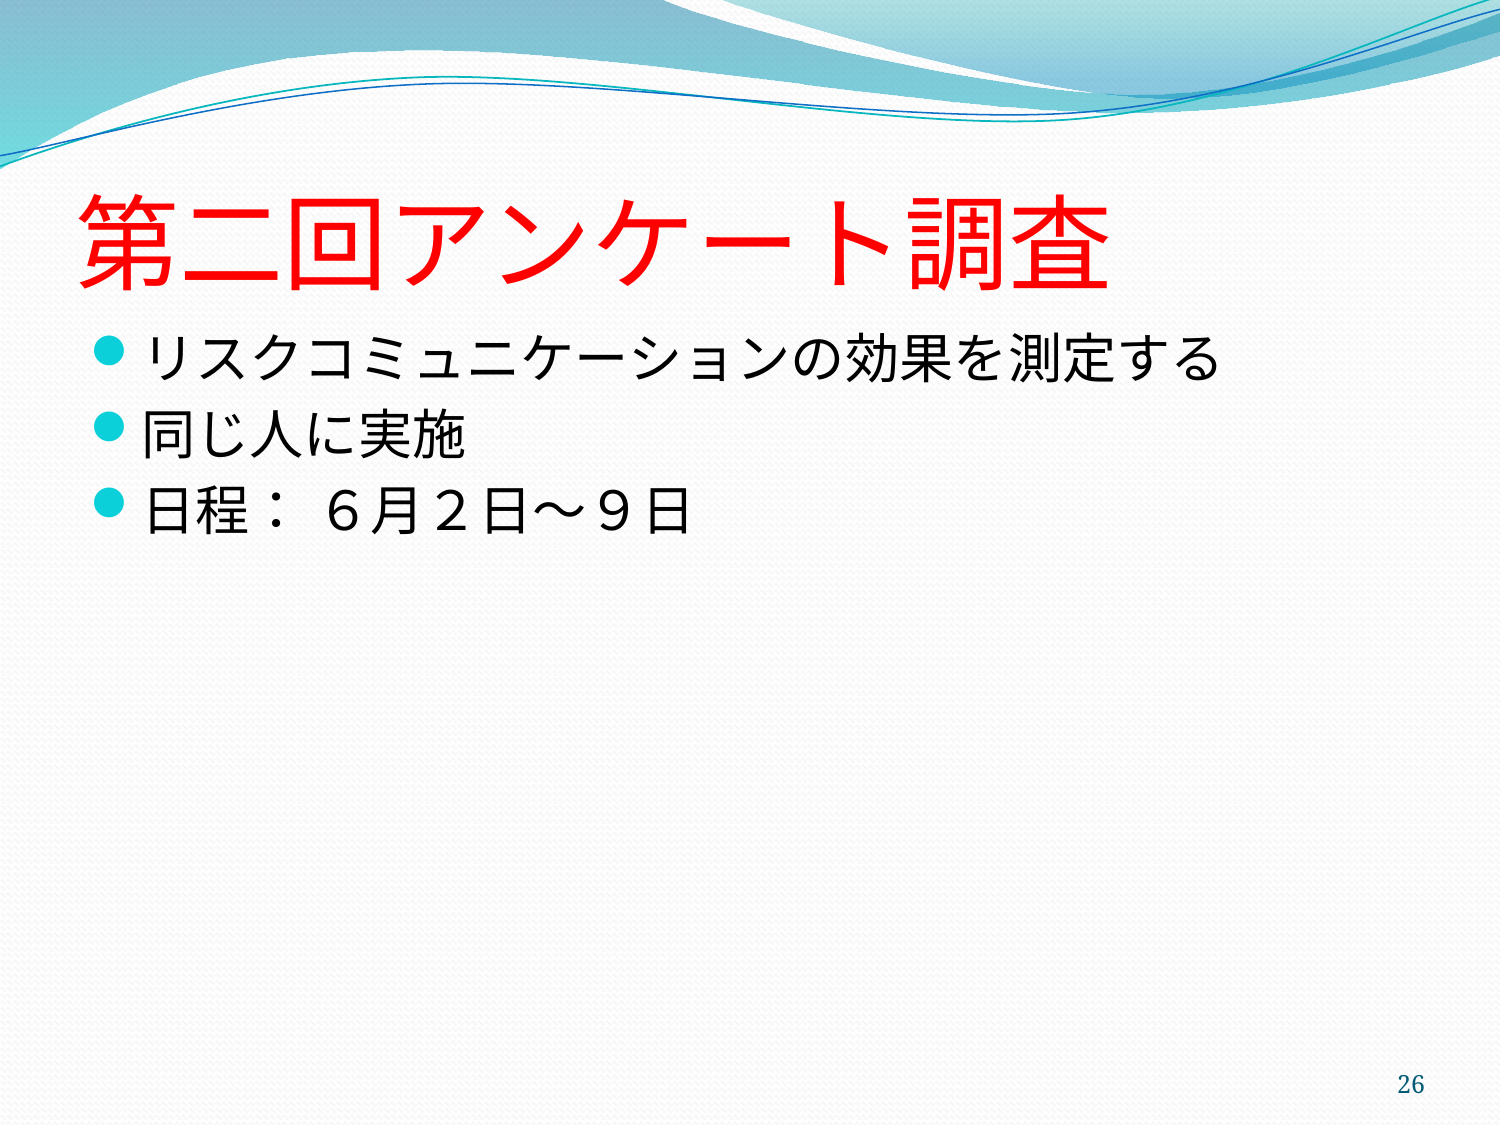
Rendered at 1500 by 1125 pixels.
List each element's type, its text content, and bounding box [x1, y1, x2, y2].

title 第二回アンケート調査 [75, 115, 1425, 303]
list リスクコミュニケーションの効果を測定する 同じ人に実施 日程： ６月２日～９日 [75, 317, 1425, 1038]
slide_number 26 [1299, 1042, 1425, 1103]
